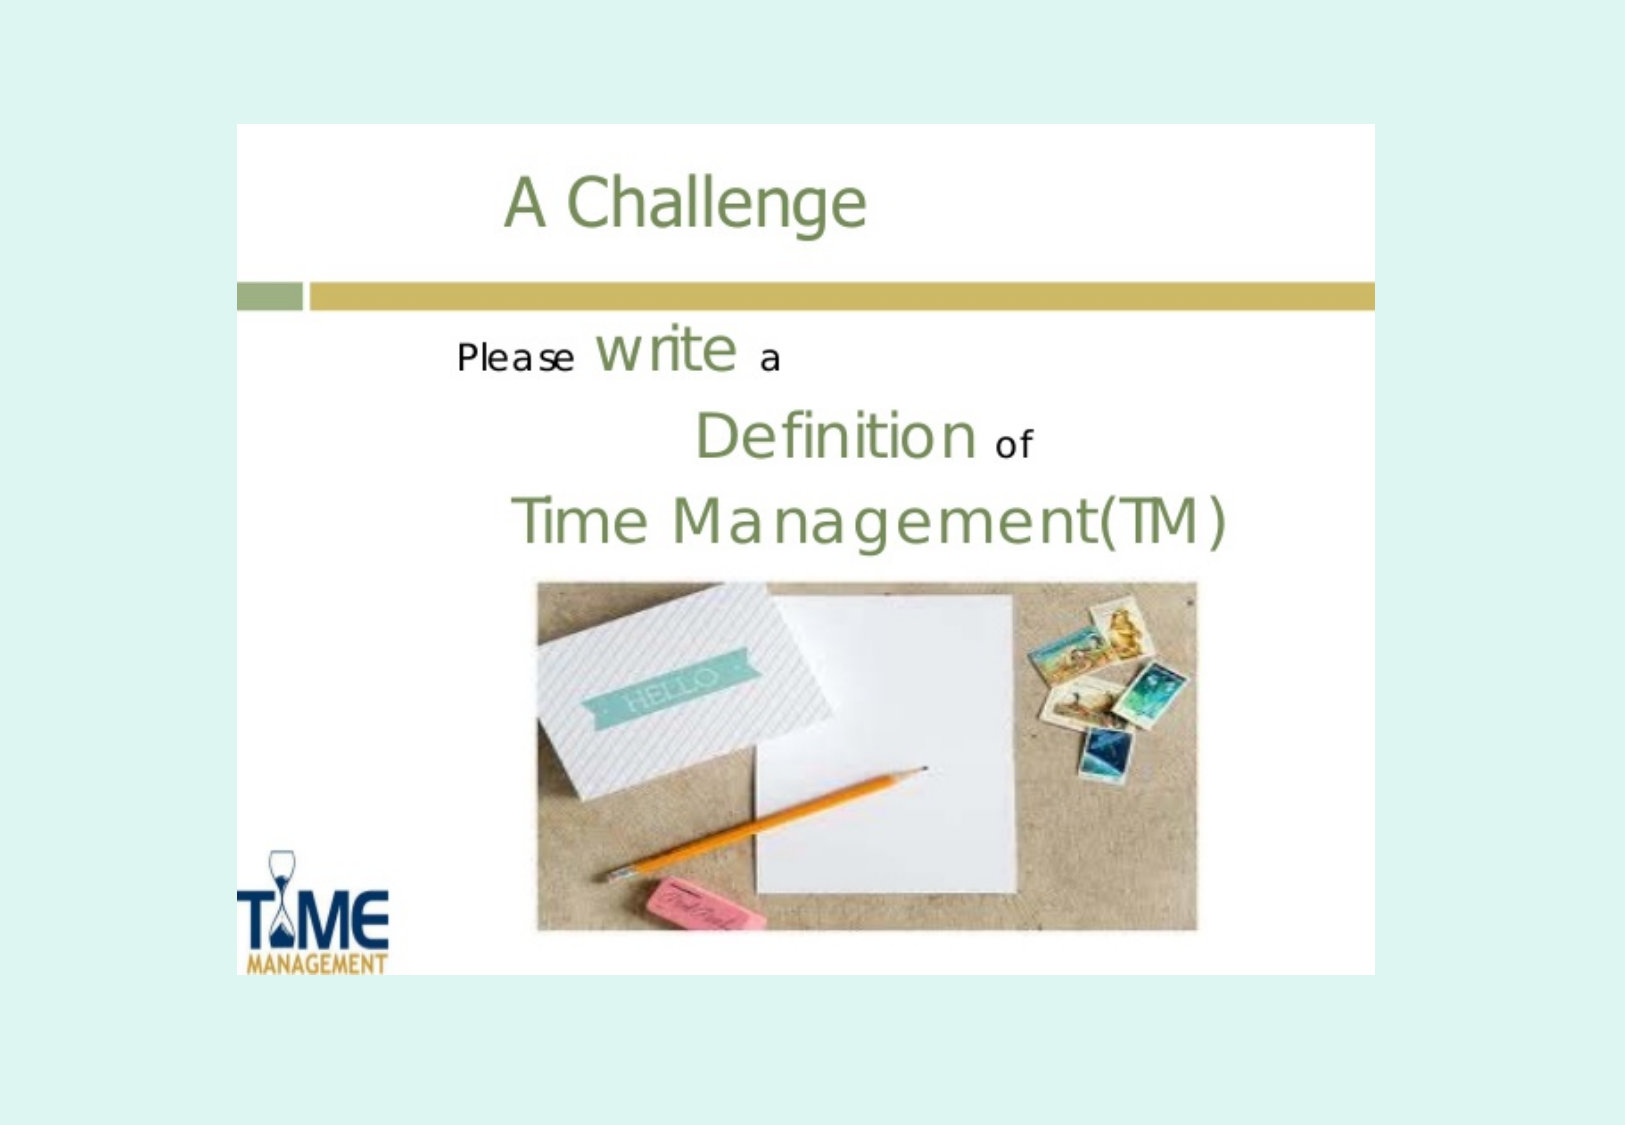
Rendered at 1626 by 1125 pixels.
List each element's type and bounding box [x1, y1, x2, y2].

picture [237, 124, 1376, 976]
